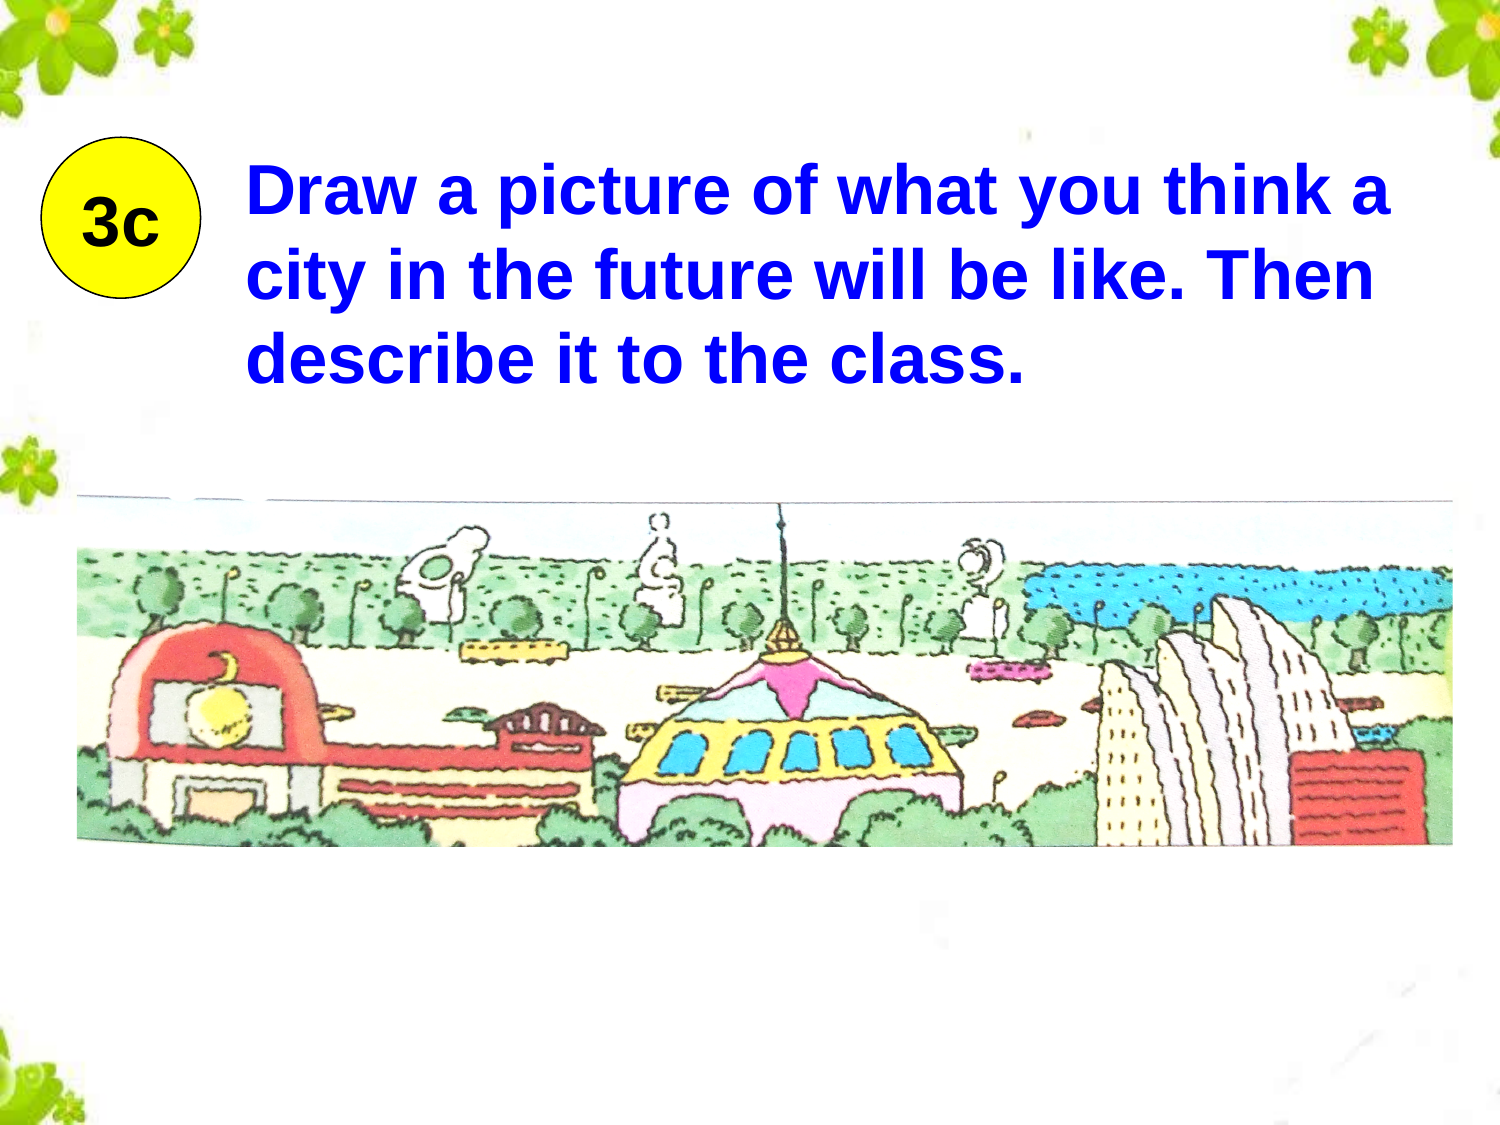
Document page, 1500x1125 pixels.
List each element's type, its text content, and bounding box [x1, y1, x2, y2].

picture [0, 0, 1500, 1125]
text_box 3c [41, 137, 201, 299]
text_box Draw a picture of what you think a city in the future will be like. Then describe it to the class. [230, 137, 1441, 405]
